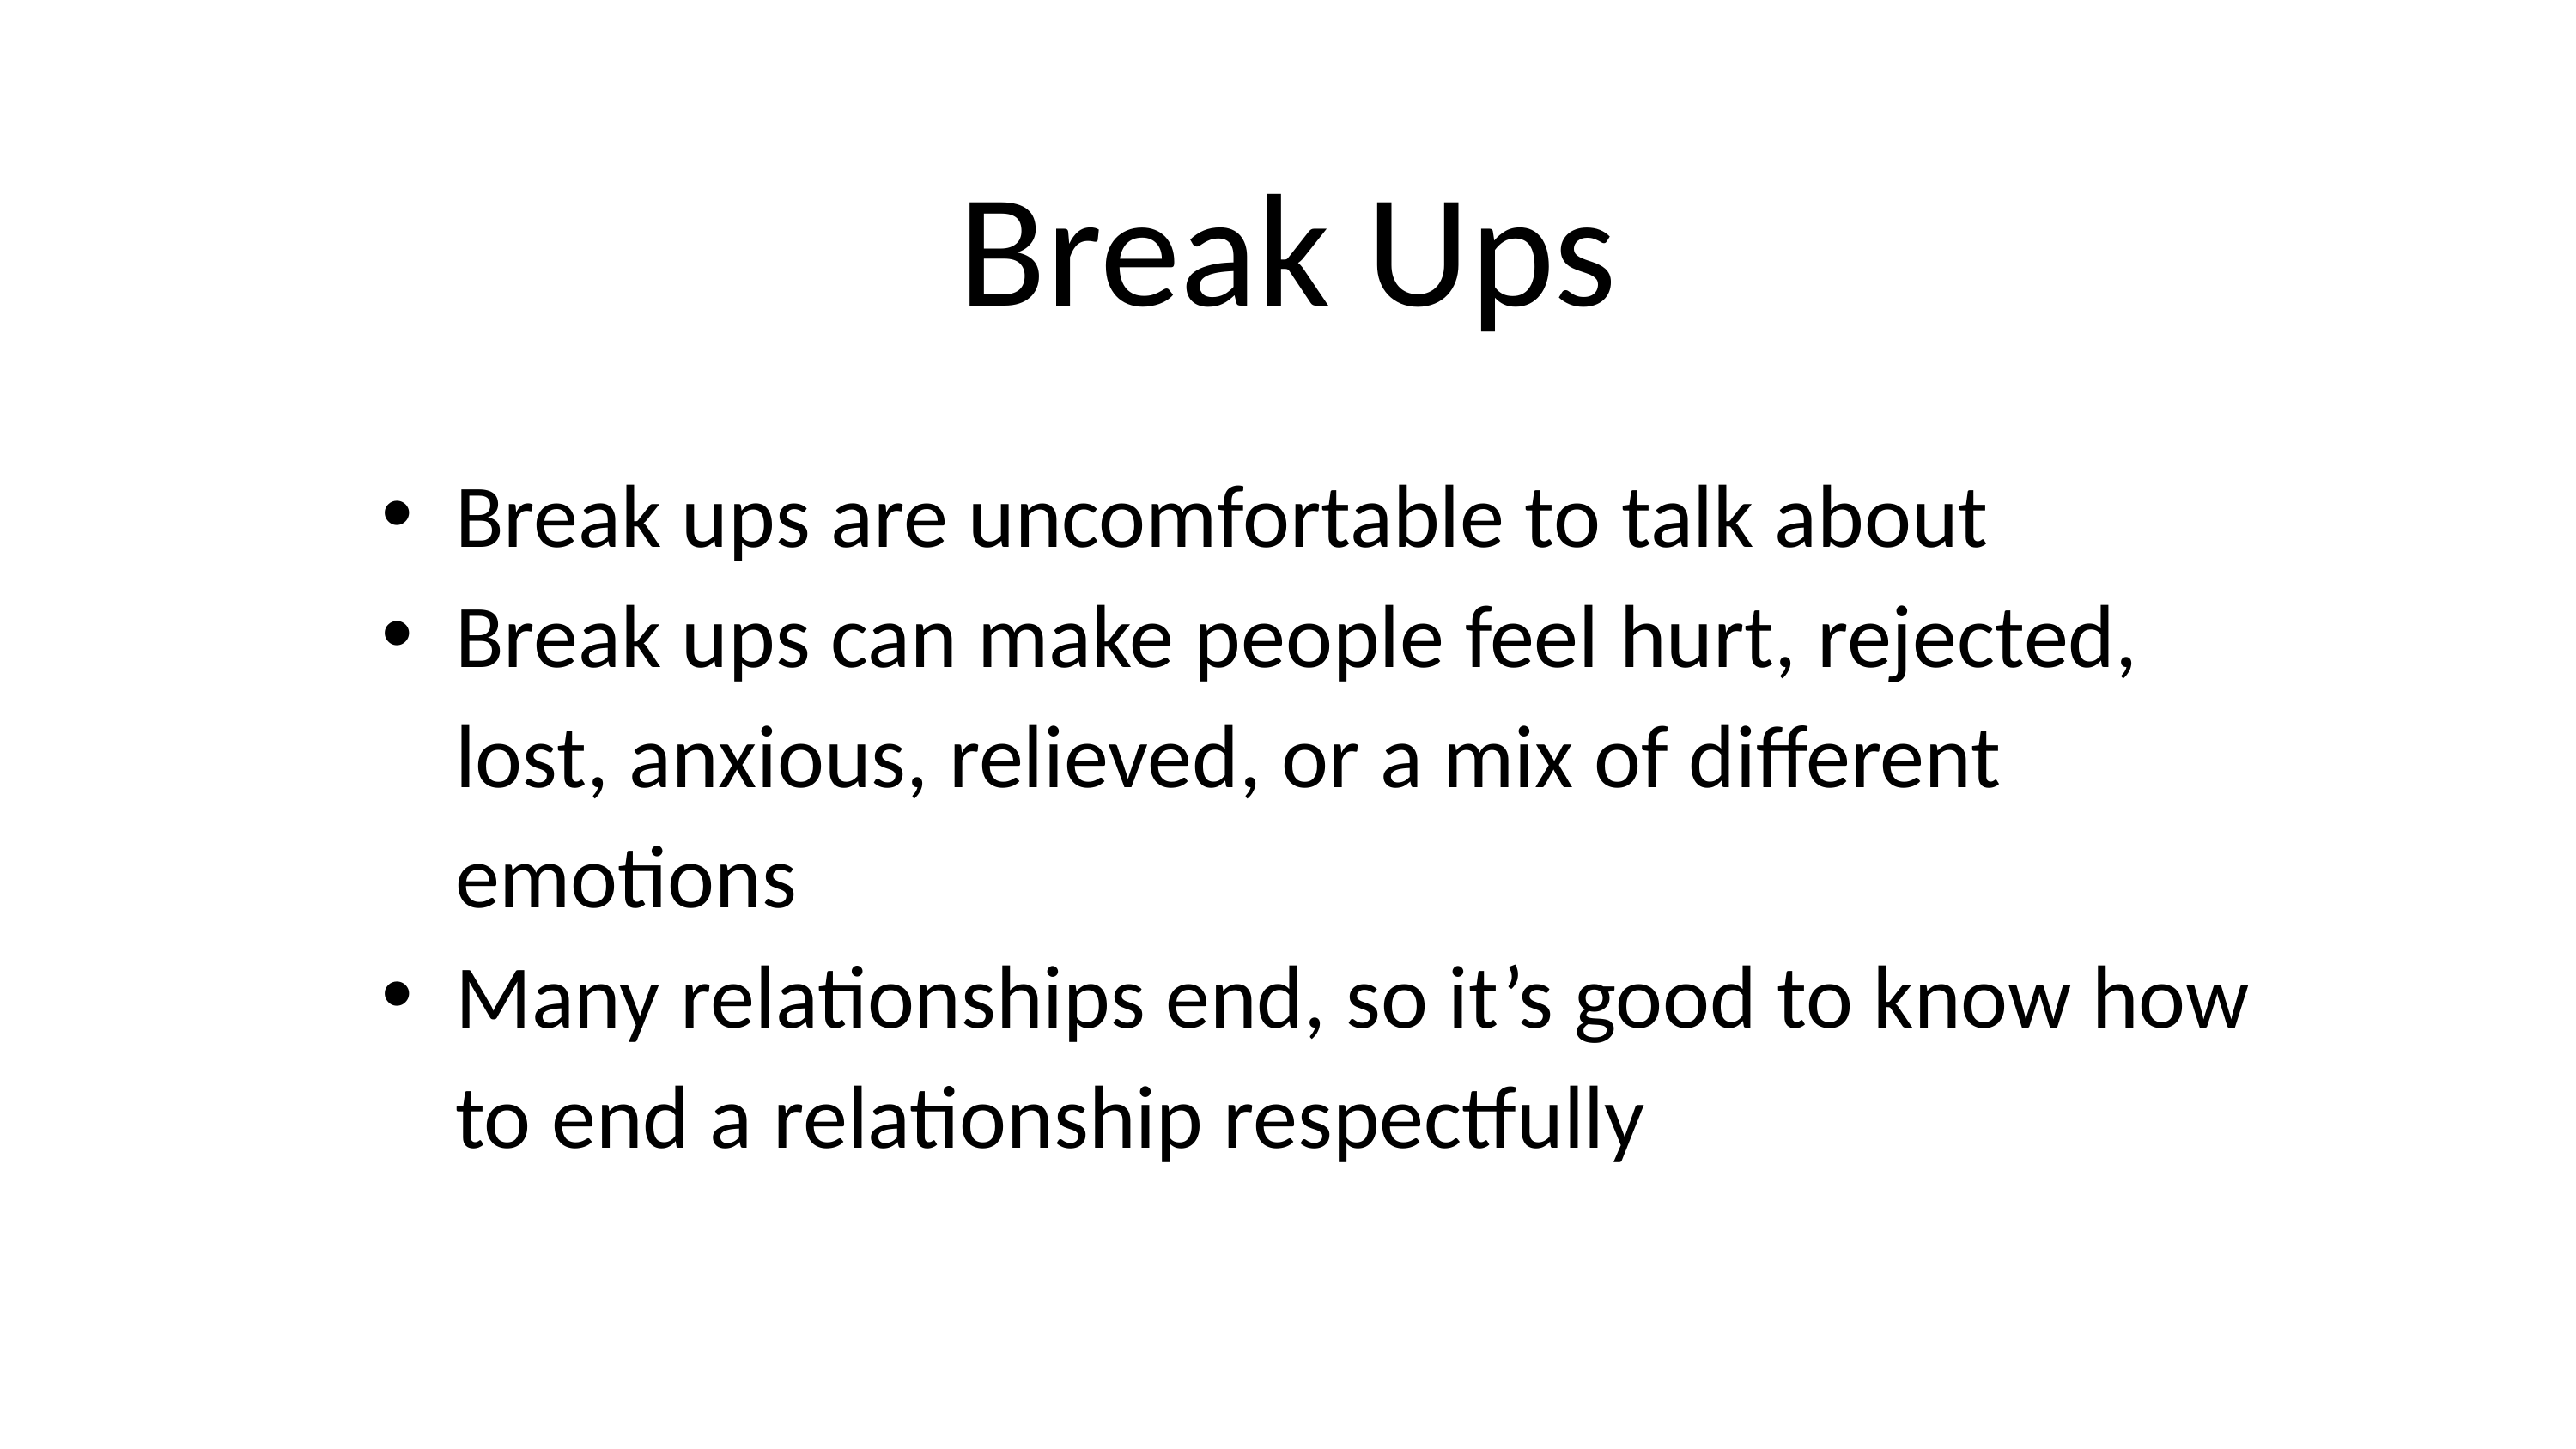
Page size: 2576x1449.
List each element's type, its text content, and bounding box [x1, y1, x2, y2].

text_box Break Ups [801, 144, 1775, 338]
text_box Break ups are uncomfortable to talk about Break ups can make people feel hurt, rejected, lost, anxious, relieved, or a mix of different emotions Many relationships end, so it’s good to know how to end a relationship respectfully [308, 445, 2268, 1167]
